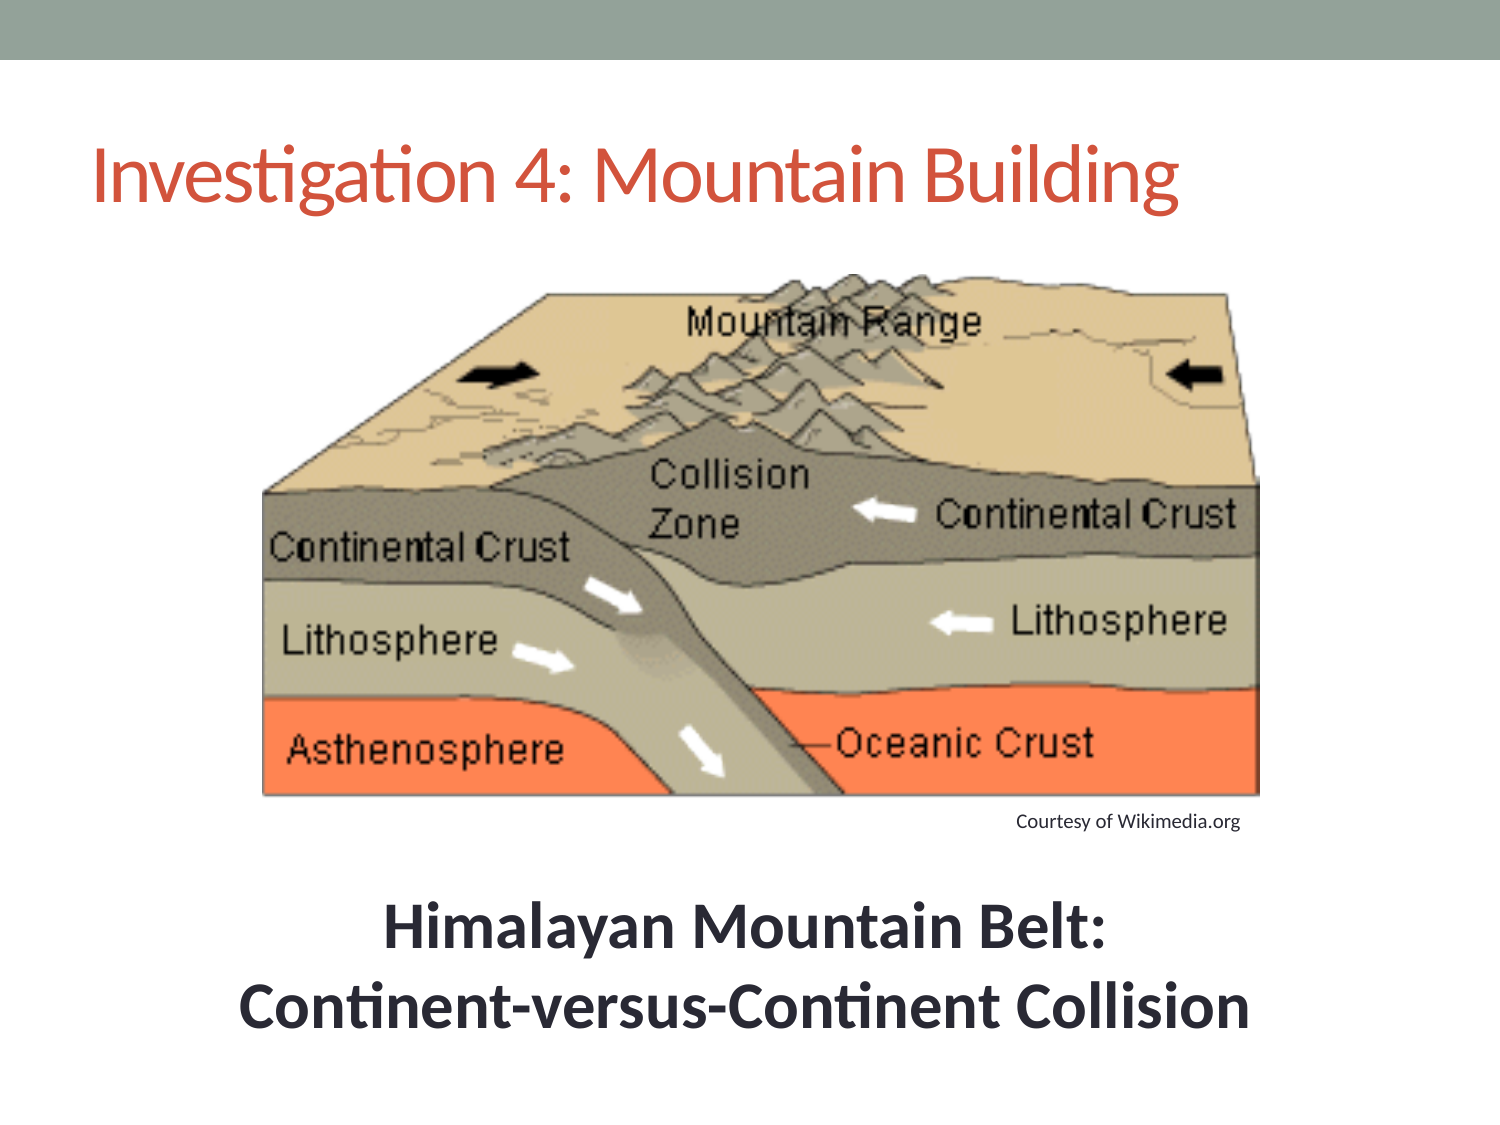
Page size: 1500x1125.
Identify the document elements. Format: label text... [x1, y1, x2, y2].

title Investigation 4: Mountain Building [75, 87, 1425, 250]
picture [262, 274, 1260, 849]
text_box Himalayan Mountain Belt: Continent-versus-Continent Collision [224, 874, 1268, 1050]
